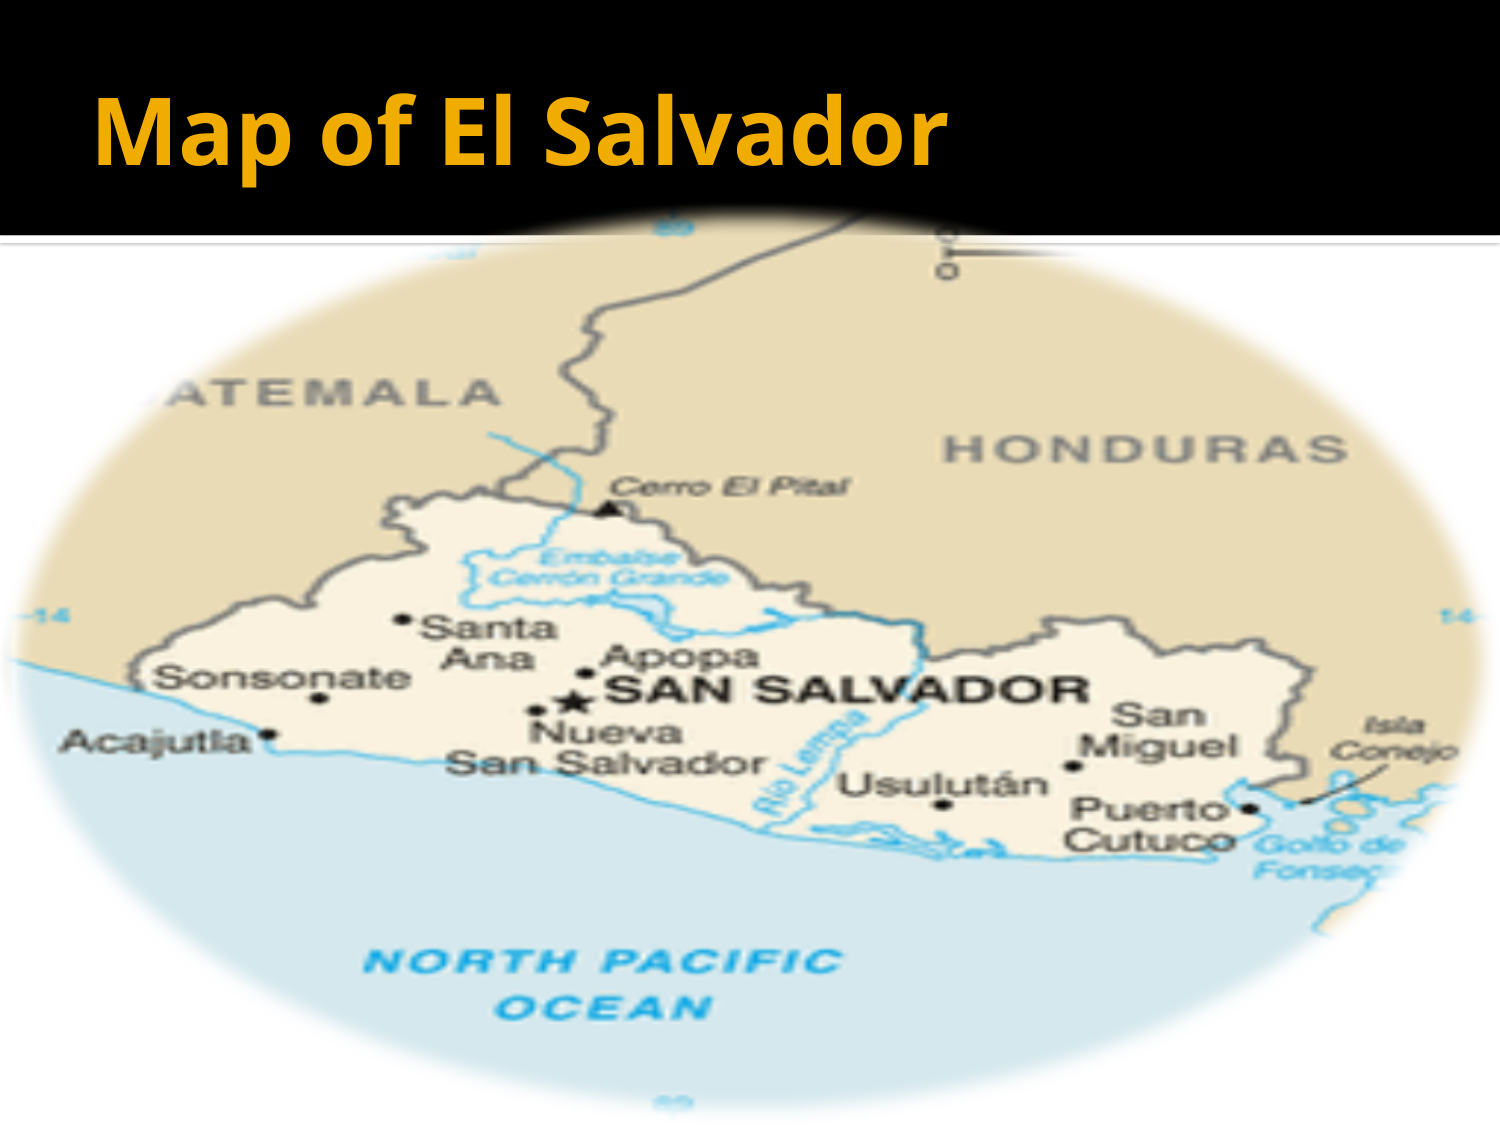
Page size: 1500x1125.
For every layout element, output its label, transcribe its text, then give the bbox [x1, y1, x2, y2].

title Map of El Salvador [75, 25, 1425, 199]
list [0, 199, 1500, 1125]
